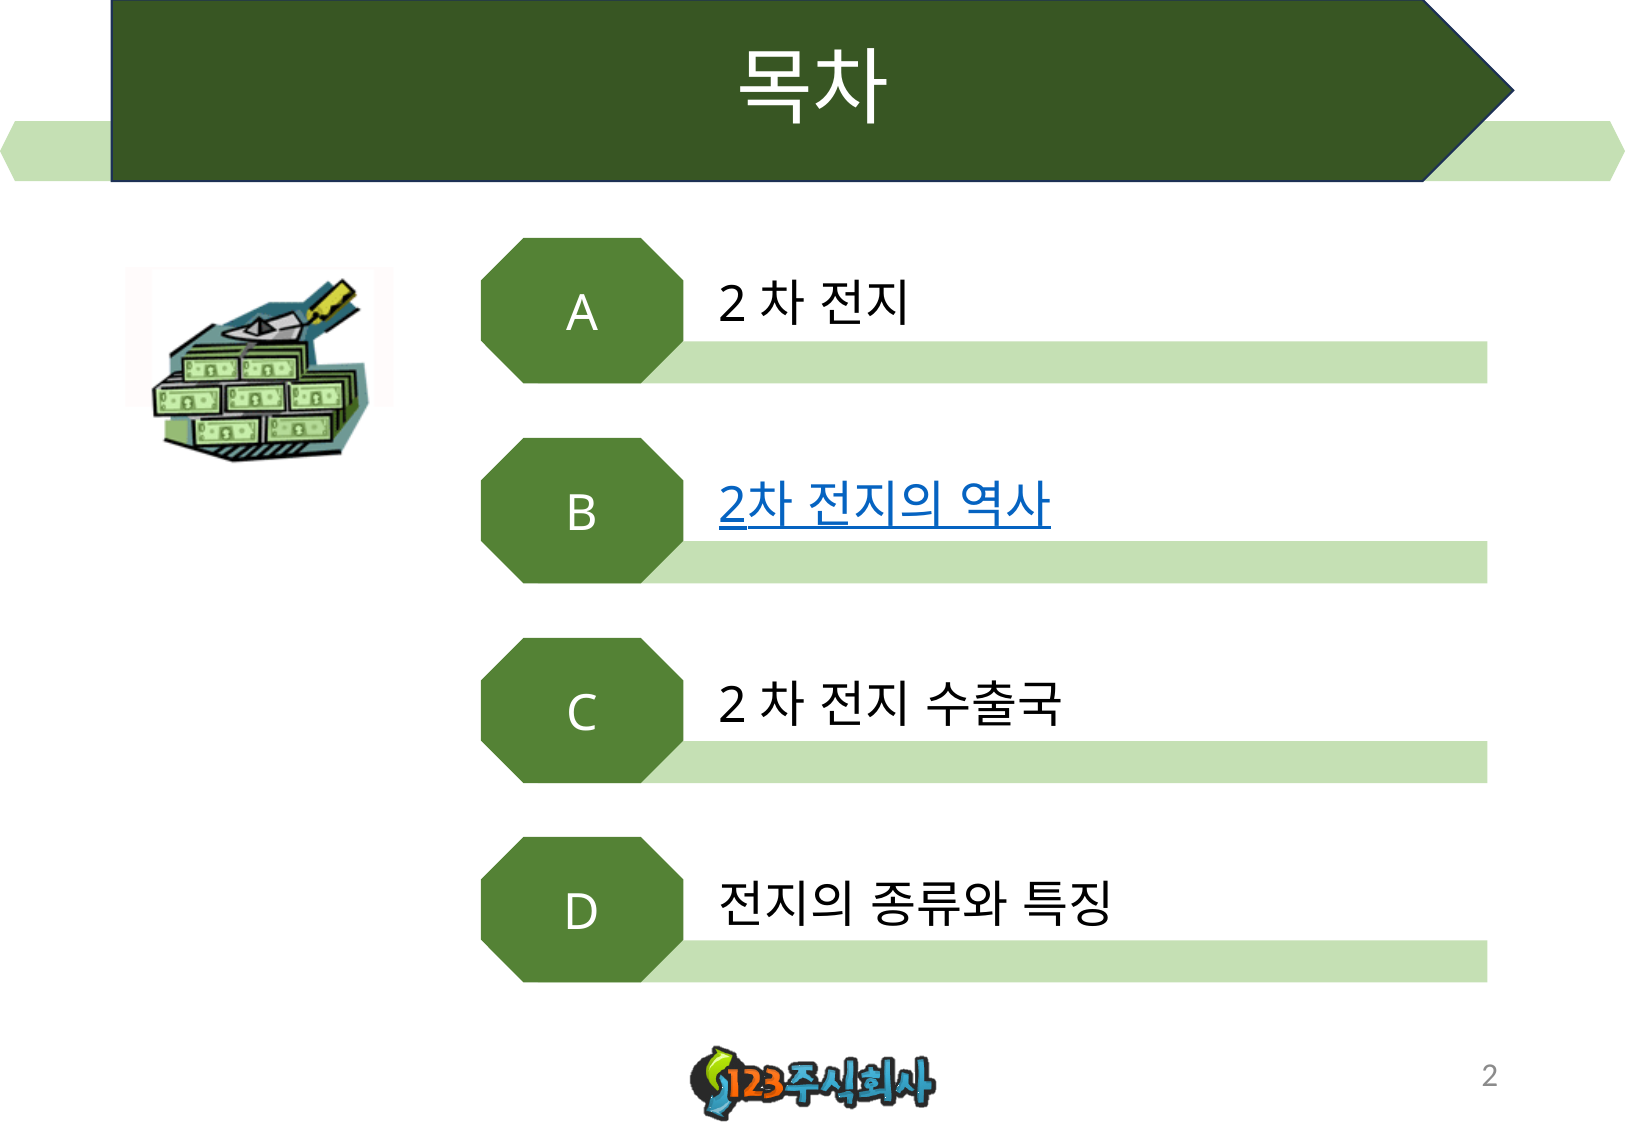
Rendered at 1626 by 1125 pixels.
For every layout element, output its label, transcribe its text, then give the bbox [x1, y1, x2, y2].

text_box [643, 939, 1489, 983]
title 목차 [0, 0, 1625, 182]
text_box [643, 540, 1489, 584]
text_box 전지의 종류와 특징 [704, 864, 1340, 940]
text_box 2차 전지 [704, 264, 1340, 340]
text_box 2차 전지 수출국 [704, 664, 1340, 740]
slide_number 2 [1147, 1042, 1514, 1103]
picture [125, 266, 394, 499]
text_box [643, 340, 1489, 384]
text_box [643, 740, 1489, 784]
text_box 2차 전지의 역사 [704, 464, 1340, 552]
text_box B [479, 436, 685, 585]
picture [678, 1032, 947, 1125]
text_box D [479, 835, 685, 984]
text_box C [479, 636, 685, 785]
text_box A [479, 236, 685, 385]
